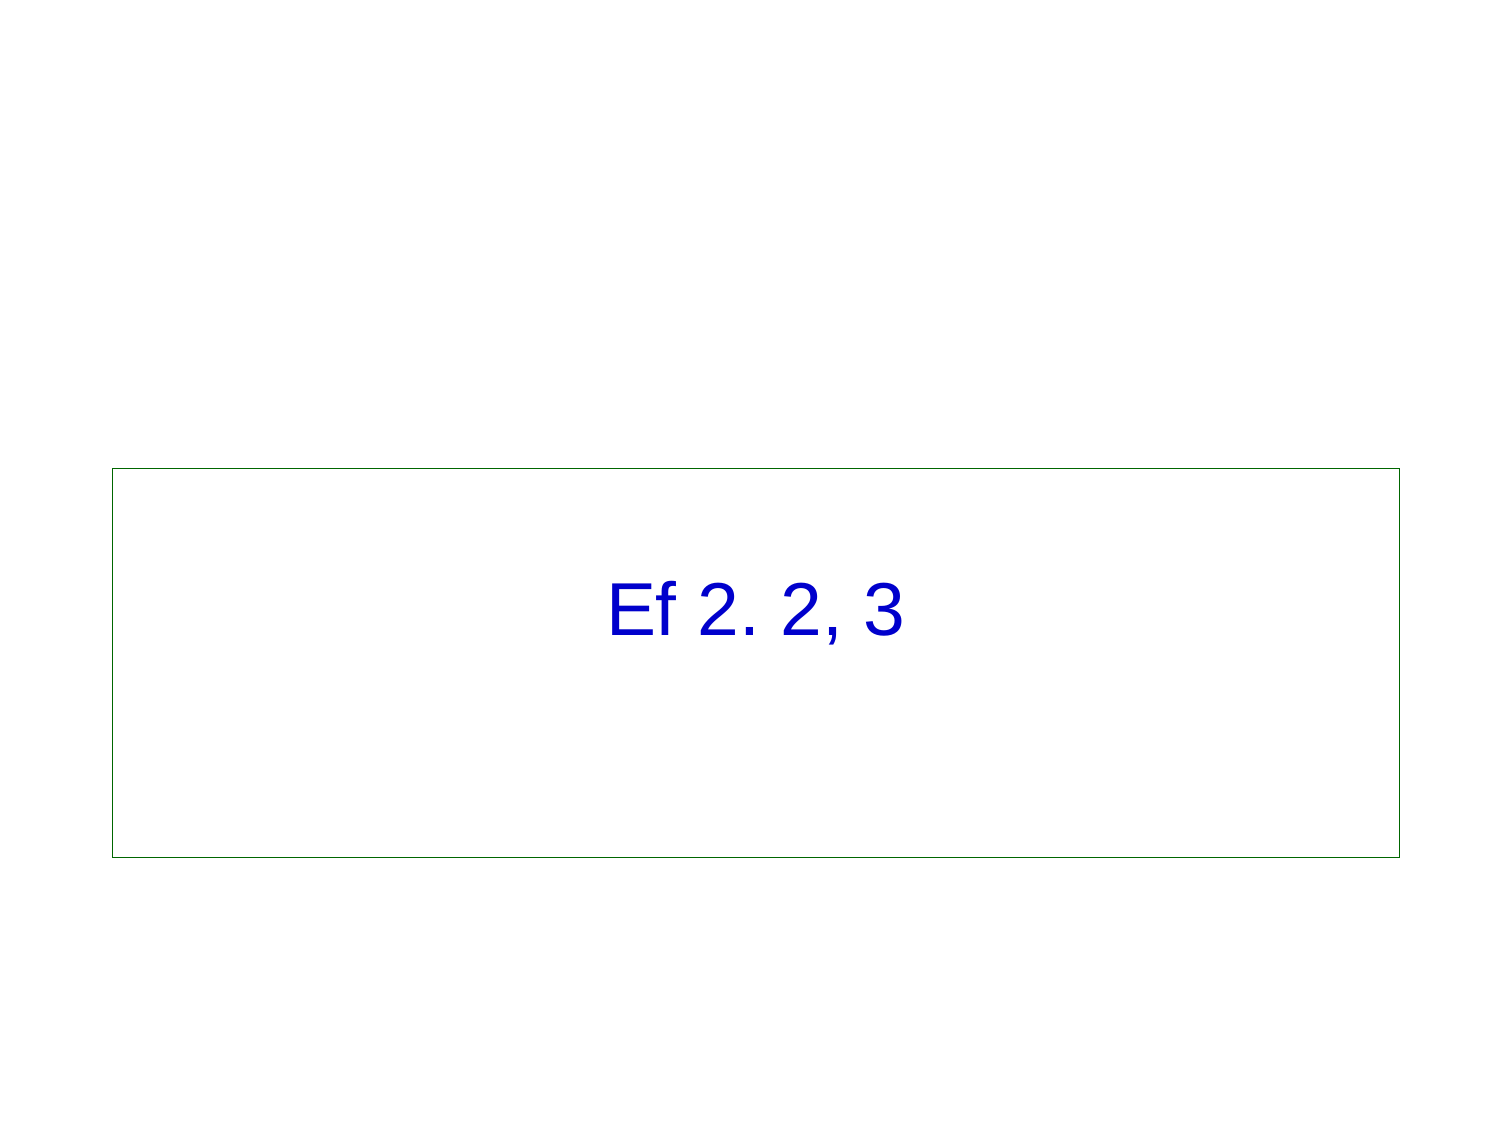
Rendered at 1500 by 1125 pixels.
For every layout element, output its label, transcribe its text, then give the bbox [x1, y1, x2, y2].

list Ef 2. 2, 3 [112, 468, 1400, 858]
